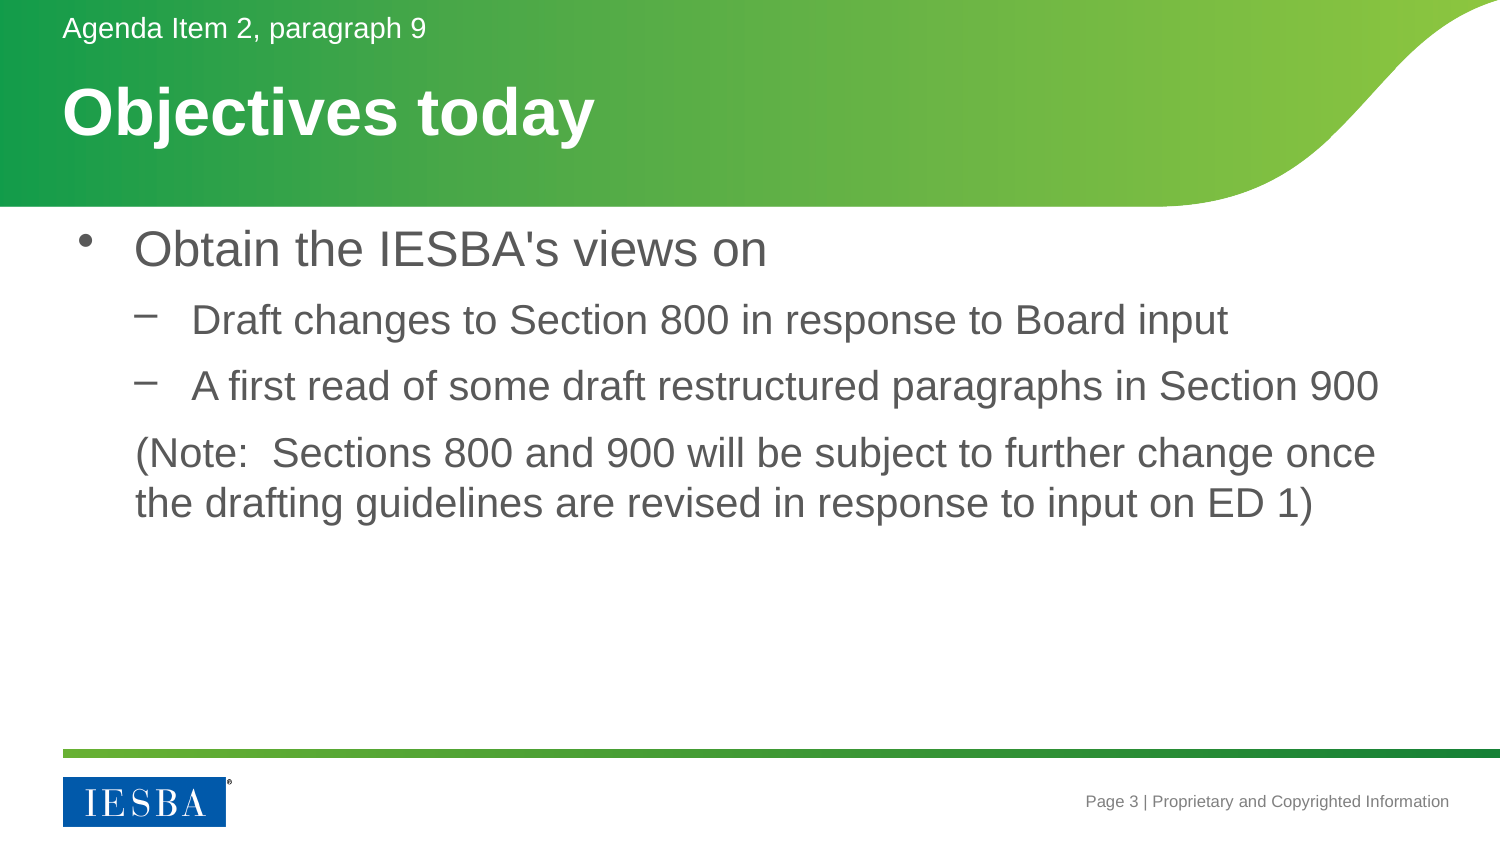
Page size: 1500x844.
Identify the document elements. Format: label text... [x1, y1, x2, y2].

subtitle Agenda Item 2, paragraph 9 [62, 9, 563, 47]
picture [63, 777, 232, 827]
picture [0, 0, 1500, 207]
title Objectives today [62, 75, 1300, 142]
list Obtain the IESBA's views on Draft changes to Section 800 in response to Board input A first read of some draft restructured paragraphs in Section 900 (Note: Sections 800 and 900 will be subject to further change once the drafting guidelines are revised in response to input on ED 1) [62, 209, 1450, 724]
